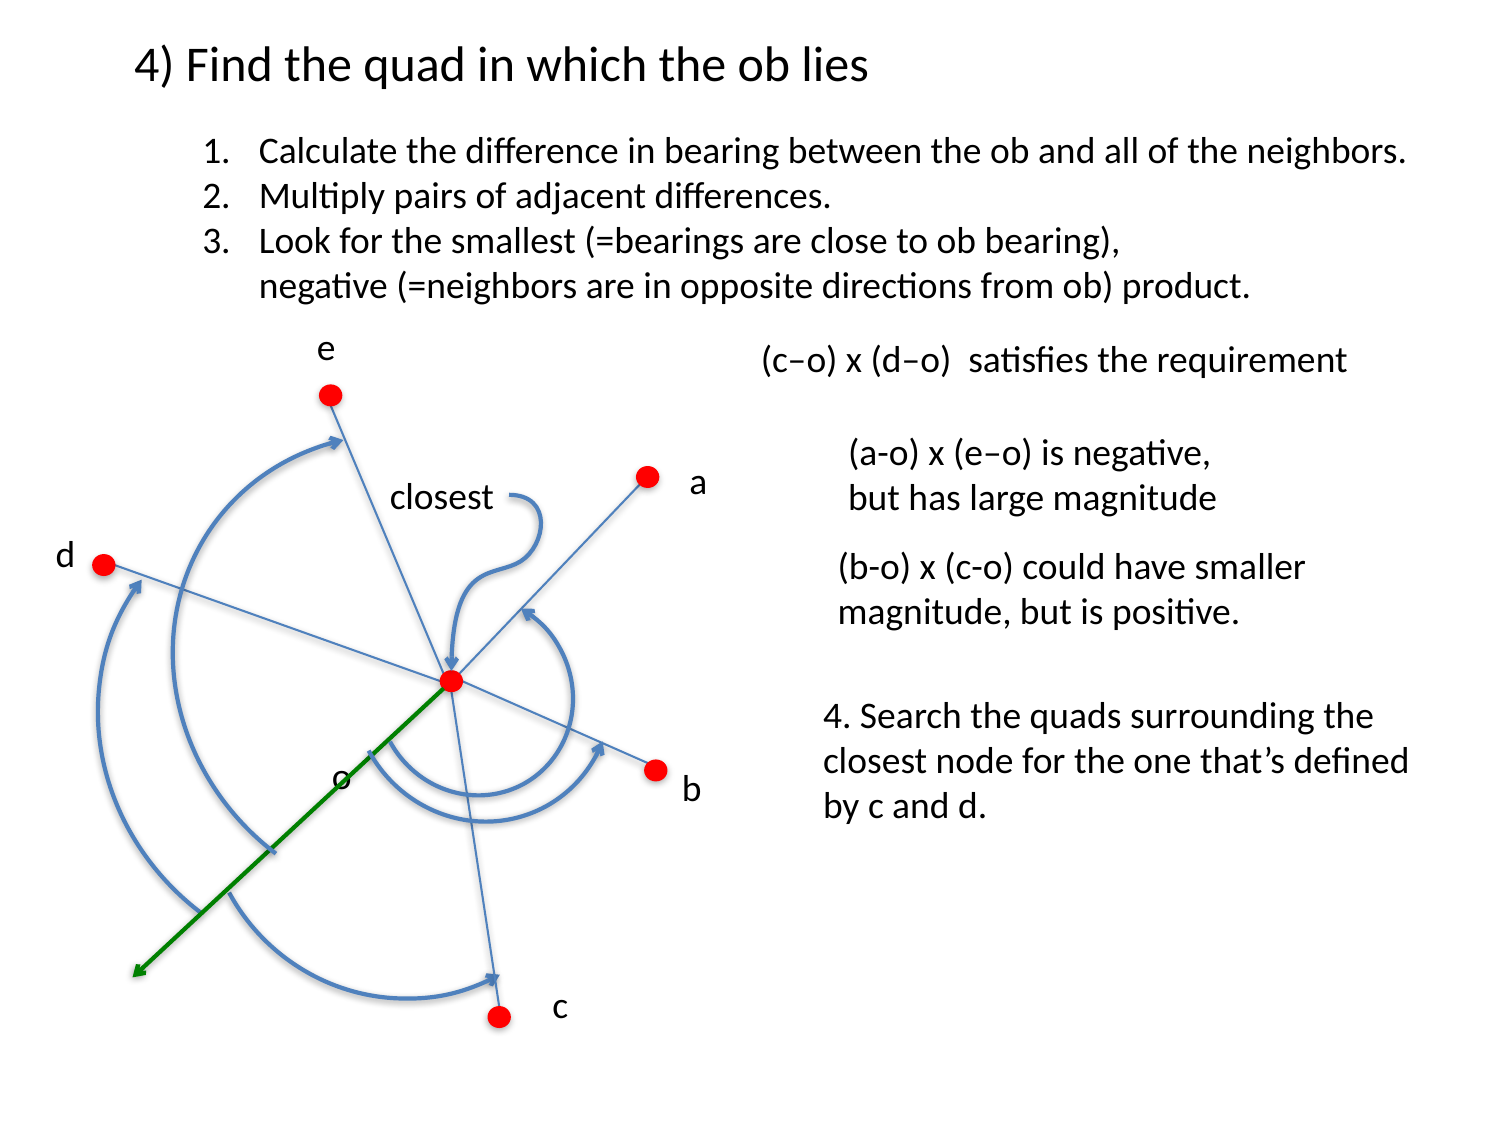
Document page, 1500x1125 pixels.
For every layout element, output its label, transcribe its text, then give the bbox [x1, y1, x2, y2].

text_box (a-o) x (e–o) is negative, but has large magnitude [833, 420, 1233, 526]
text_box Calculate the difference in bearing between the ob and all of the neighbors. Multiply pairs of adjacent differences. Look for the smallest (=bearings are close to ob bearing), negative (=neighbors are in opposite directions from ob) product. [187, 118, 1432, 314]
text_box (b-o) x (c-o) could have smaller magnitude, but is positive. [822, 535, 1330, 640]
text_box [451, 495, 511, 672]
text_box 4) Find the quad in which the ob lies [119, 23, 885, 99]
text_box 4. Search the quads surrounding the closest node for the one that’s defined by c and d. [808, 683, 1426, 834]
text_box (c–o) x (d–o) satisfies the requirement [745, 328, 1364, 388]
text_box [40, 315, 724, 1035]
